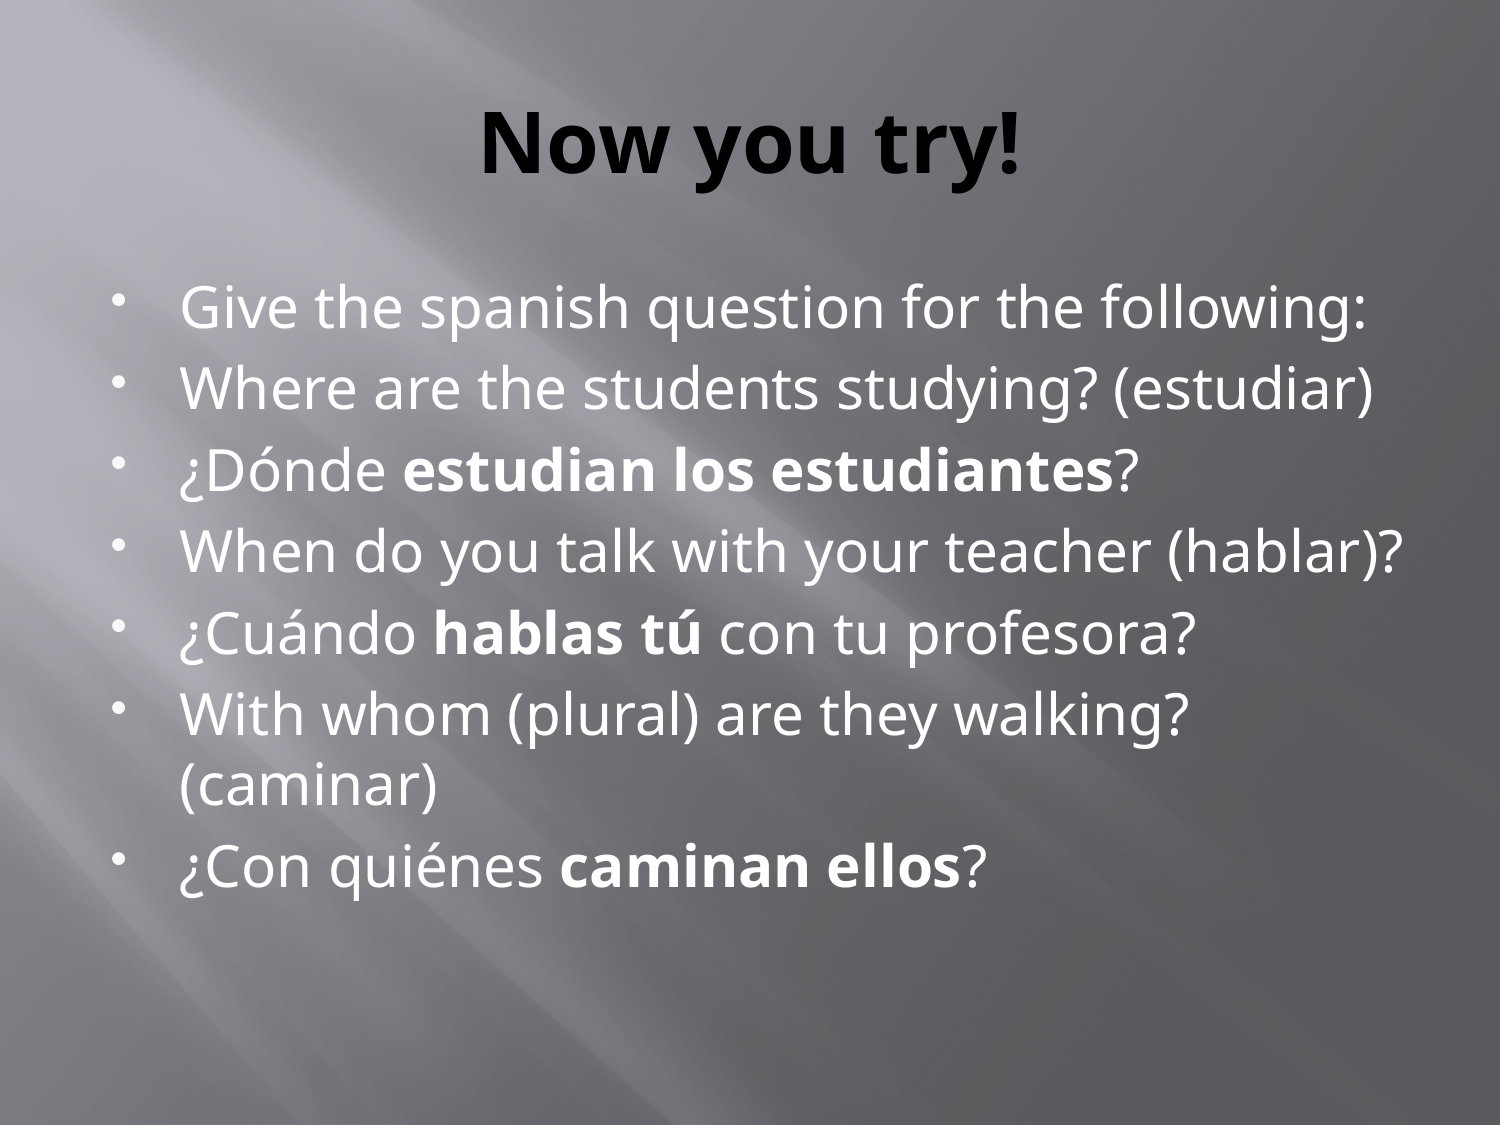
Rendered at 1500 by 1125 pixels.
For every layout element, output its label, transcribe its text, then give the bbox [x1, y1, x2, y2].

title Now you try! [75, 45, 1425, 233]
list Give the spanish question for the following: Where are the students studying? (estudiar) ¿Dónde estudian los estudiantes? When do you talk with your teacher (hablar)? ¿Cuándo hablas tú con tu profesora? With whom (plural) are they walking?(caminar) ¿Con quiénes caminan ellos? [75, 262, 1425, 1035]
